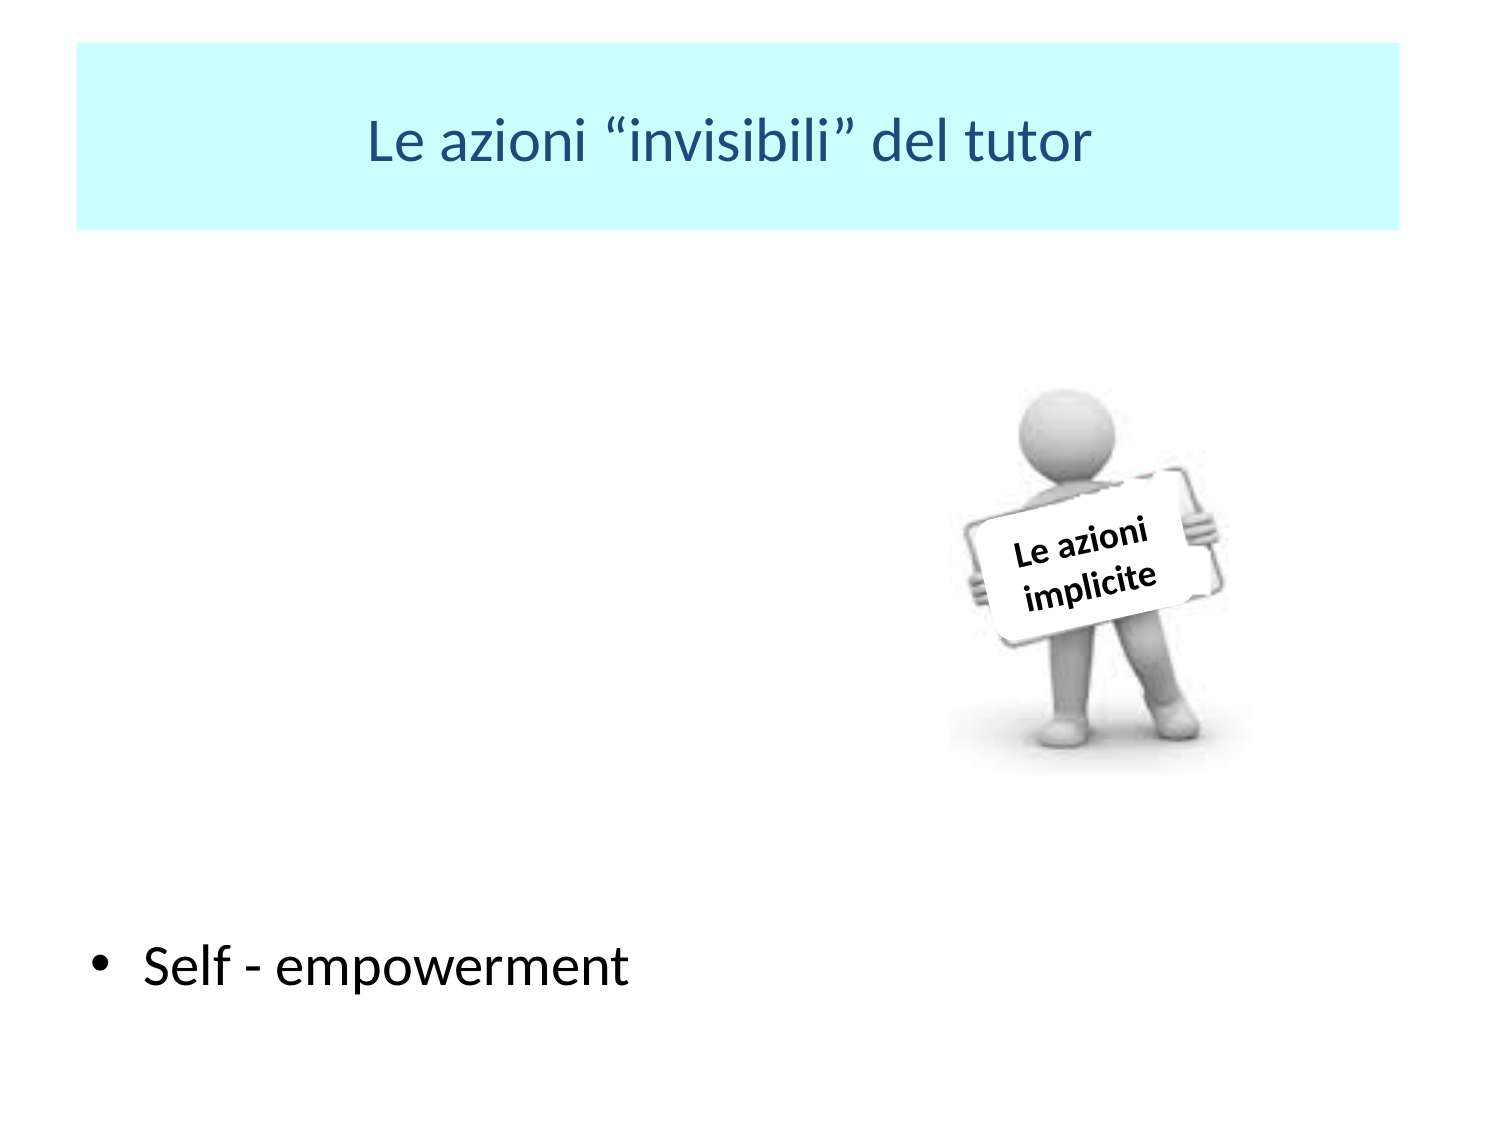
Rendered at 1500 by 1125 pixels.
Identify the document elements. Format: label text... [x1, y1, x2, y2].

text_box Le azioni “invisibili” del tutor [76, 42, 1400, 231]
text_box [86, 230, 1402, 942]
picture [950, 361, 1270, 776]
list Accoglie Ascolta Supporta Osserva Facilita Sostiene Scopre e valorizza competenze Si autovaluta Self - empowerment [75, 262, 1425, 1005]
